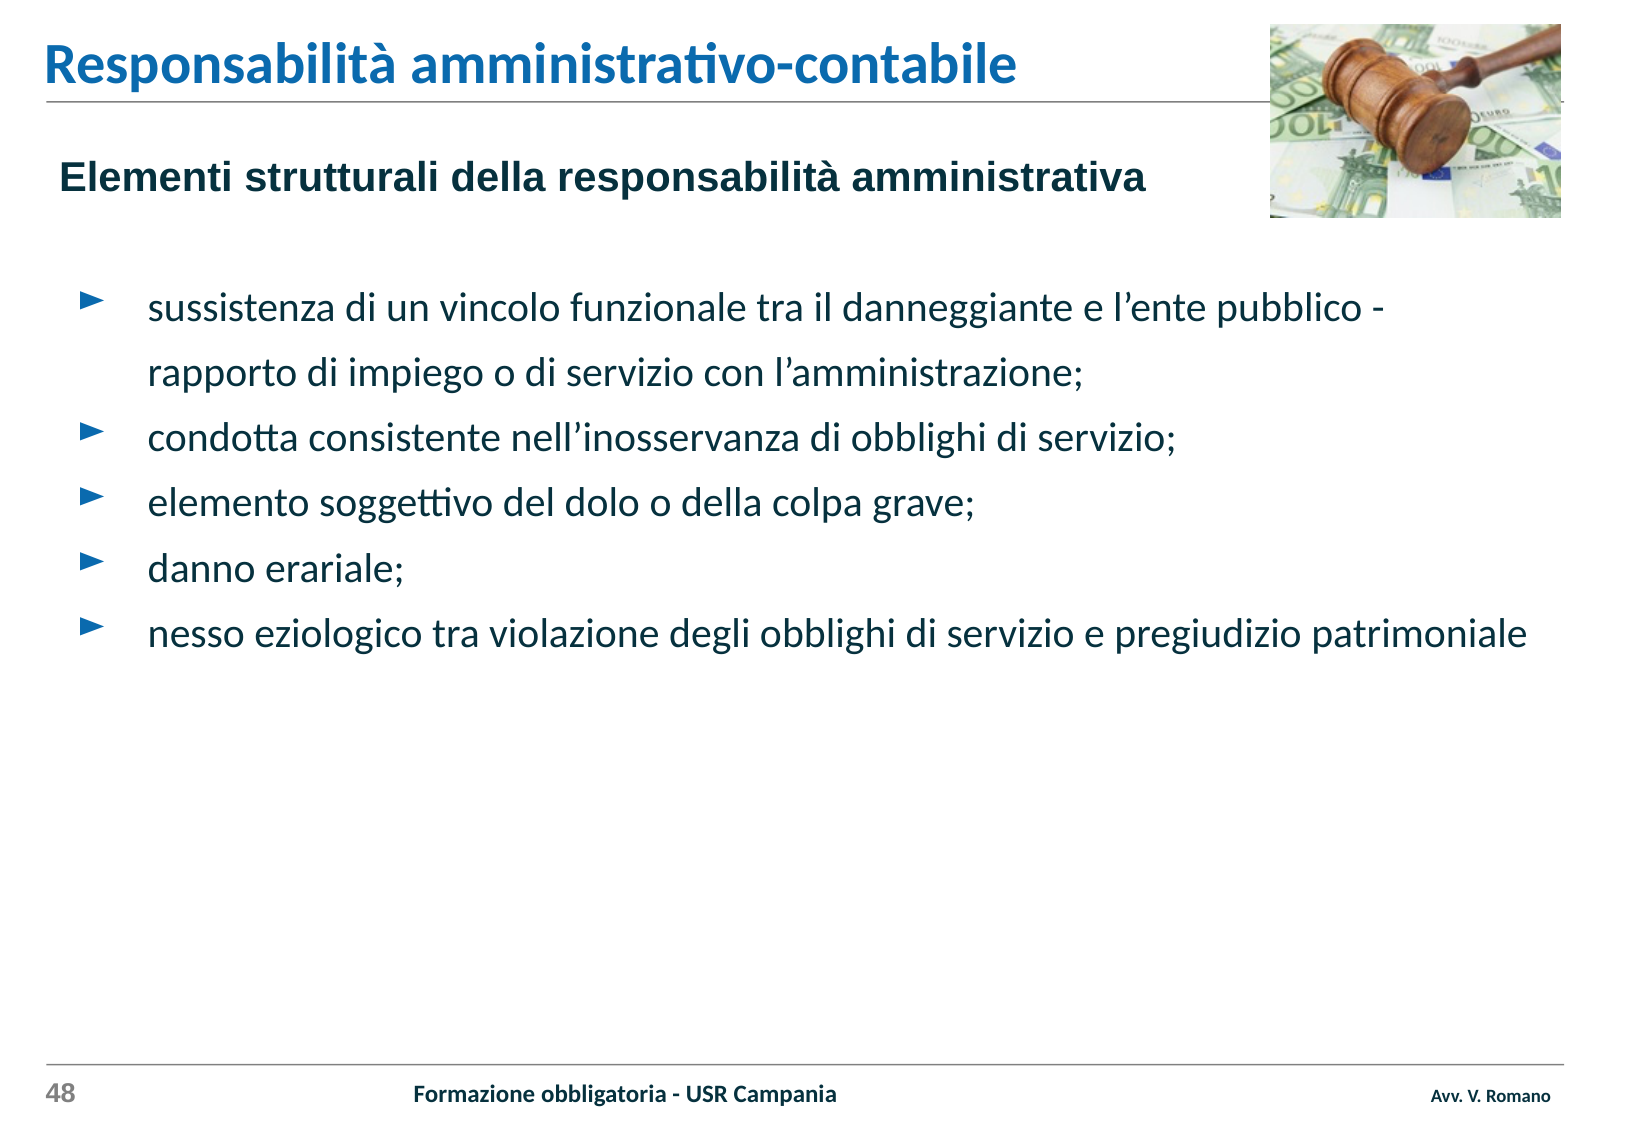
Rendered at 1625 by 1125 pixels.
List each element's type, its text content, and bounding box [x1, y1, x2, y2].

text_box Responsabilità amministrativo-contabile [44, 24, 1269, 91]
text_box Elementi strutturali della responsabilità amministrativa sussistenza di un vincolo funzionale tra il danneggiante e l’ente pubblico - rapporto di impiego o di servizio con l’amministrazione; condotta consistente nell’inosservanza di obblighi di servizio; elemento soggettivo del dolo o della colpa grave; danno erariale; nesso eziologico tra violazione degli obblighi di servizio e pregiudizio patrimoniale [44, 127, 1561, 994]
picture [1270, 24, 1562, 219]
